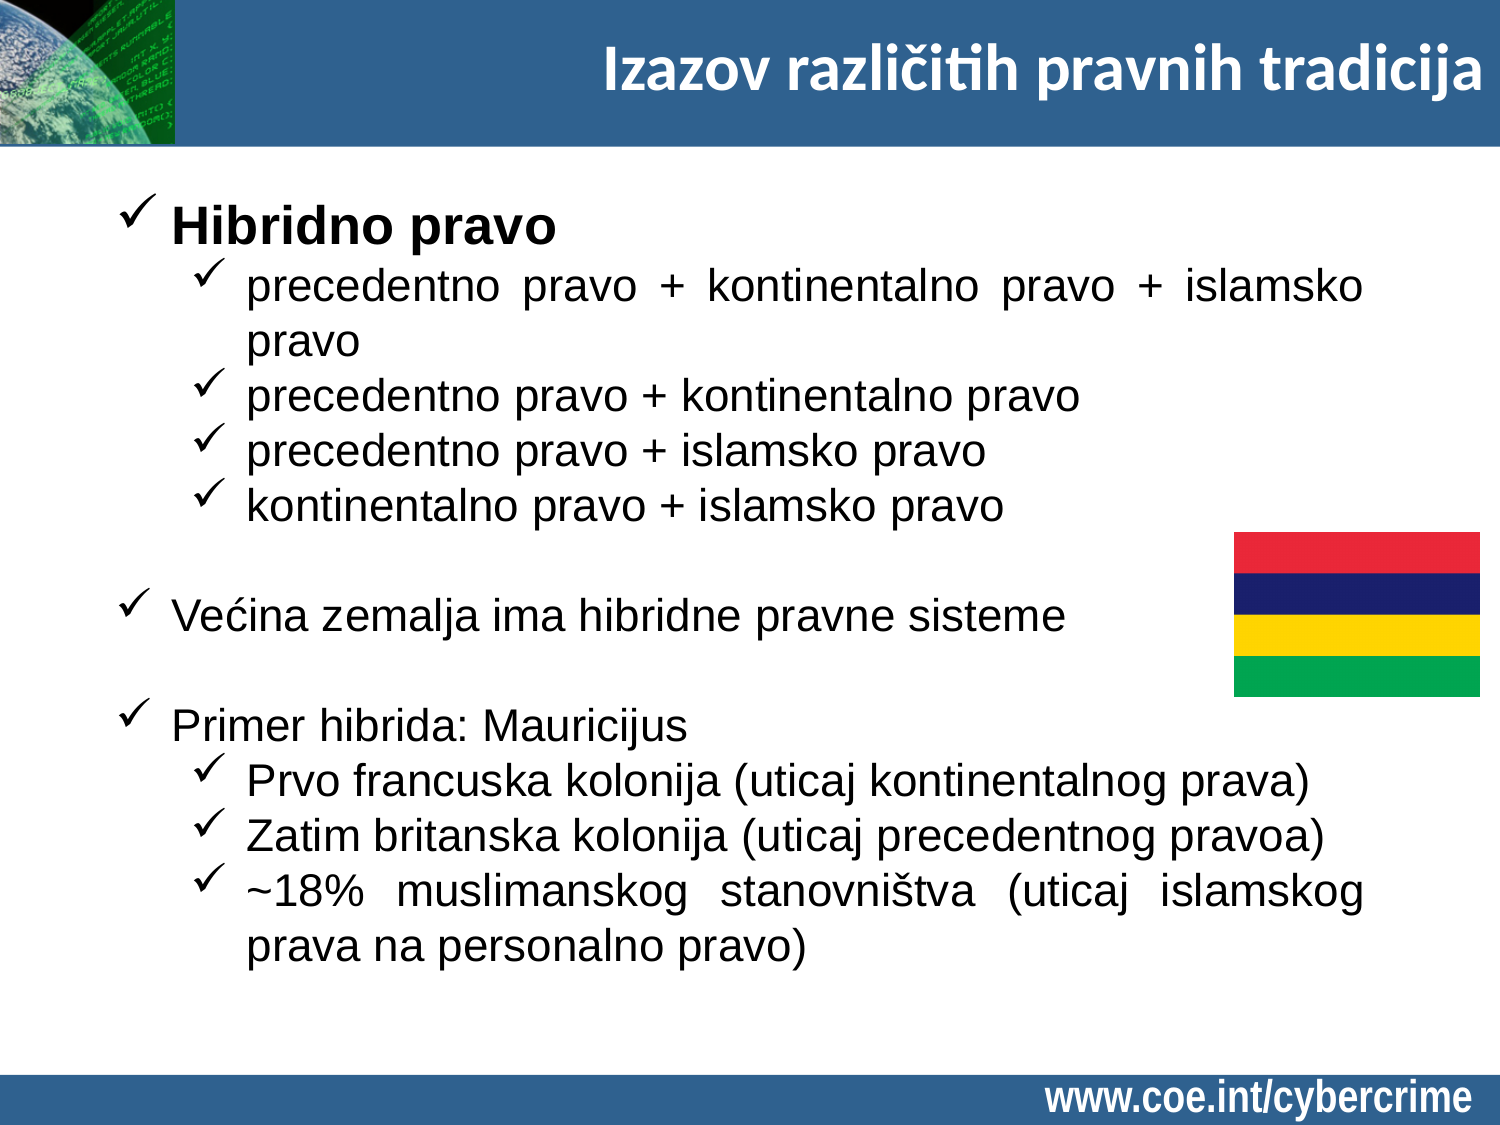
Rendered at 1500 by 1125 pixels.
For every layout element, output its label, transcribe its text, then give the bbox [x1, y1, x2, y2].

text_box www.coe.int/cybercrime [1030, 1059, 1500, 1125]
picture [1234, 532, 1481, 697]
text_box Izazov različitih pravnih tradicija [177, 0, 1500, 149]
text_box [0, 1073, 1030, 1125]
text_box Hibridno pravo precedentno pravo + kontinentalno pravo + islamsko pravo precedentno pravo + kontinentalno pravo precedentno pravo + islamsko pravo kontinentalno pravo + islamsko pravo Većina zemalja ima hibridne pravne sisteme Primer hibrida: Mauricijus Prvo francuska kolonija (uticaj kontinentalnog prava) Zatim britanska kolonija (uticaj precedentnog pravoa) ~18% muslimanskog stanovništva (uticaj islamskog prava na personalno pravo) [100, 183, 1380, 978]
picture [0, 0, 175, 144]
